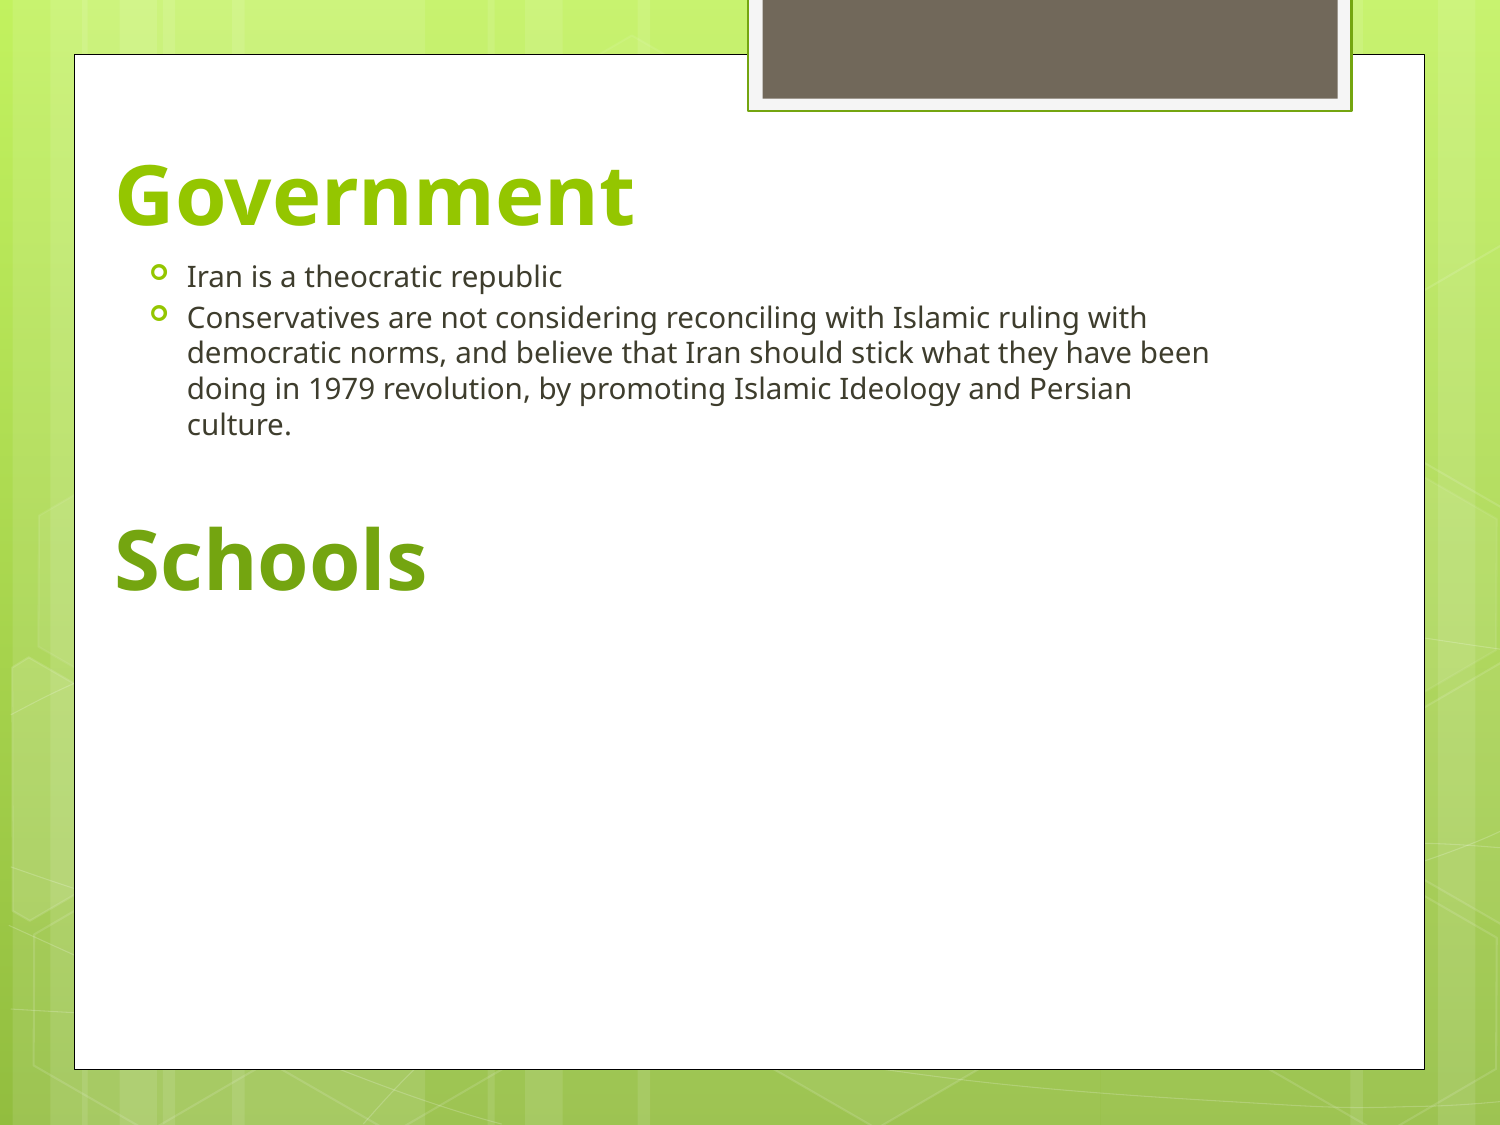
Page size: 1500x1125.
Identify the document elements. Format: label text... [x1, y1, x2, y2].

title Government [99, 125, 1253, 250]
text_box Schools [99, 500, 1263, 615]
list Iran is a theocratic republic Conservatives are not considering reconciling with Islamic ruling with democratic norms, and believe that Iran should stick what they have been doing in 1979 revolution, by promoting Islamic Ideology and Persian culture. [125, 249, 1237, 450]
